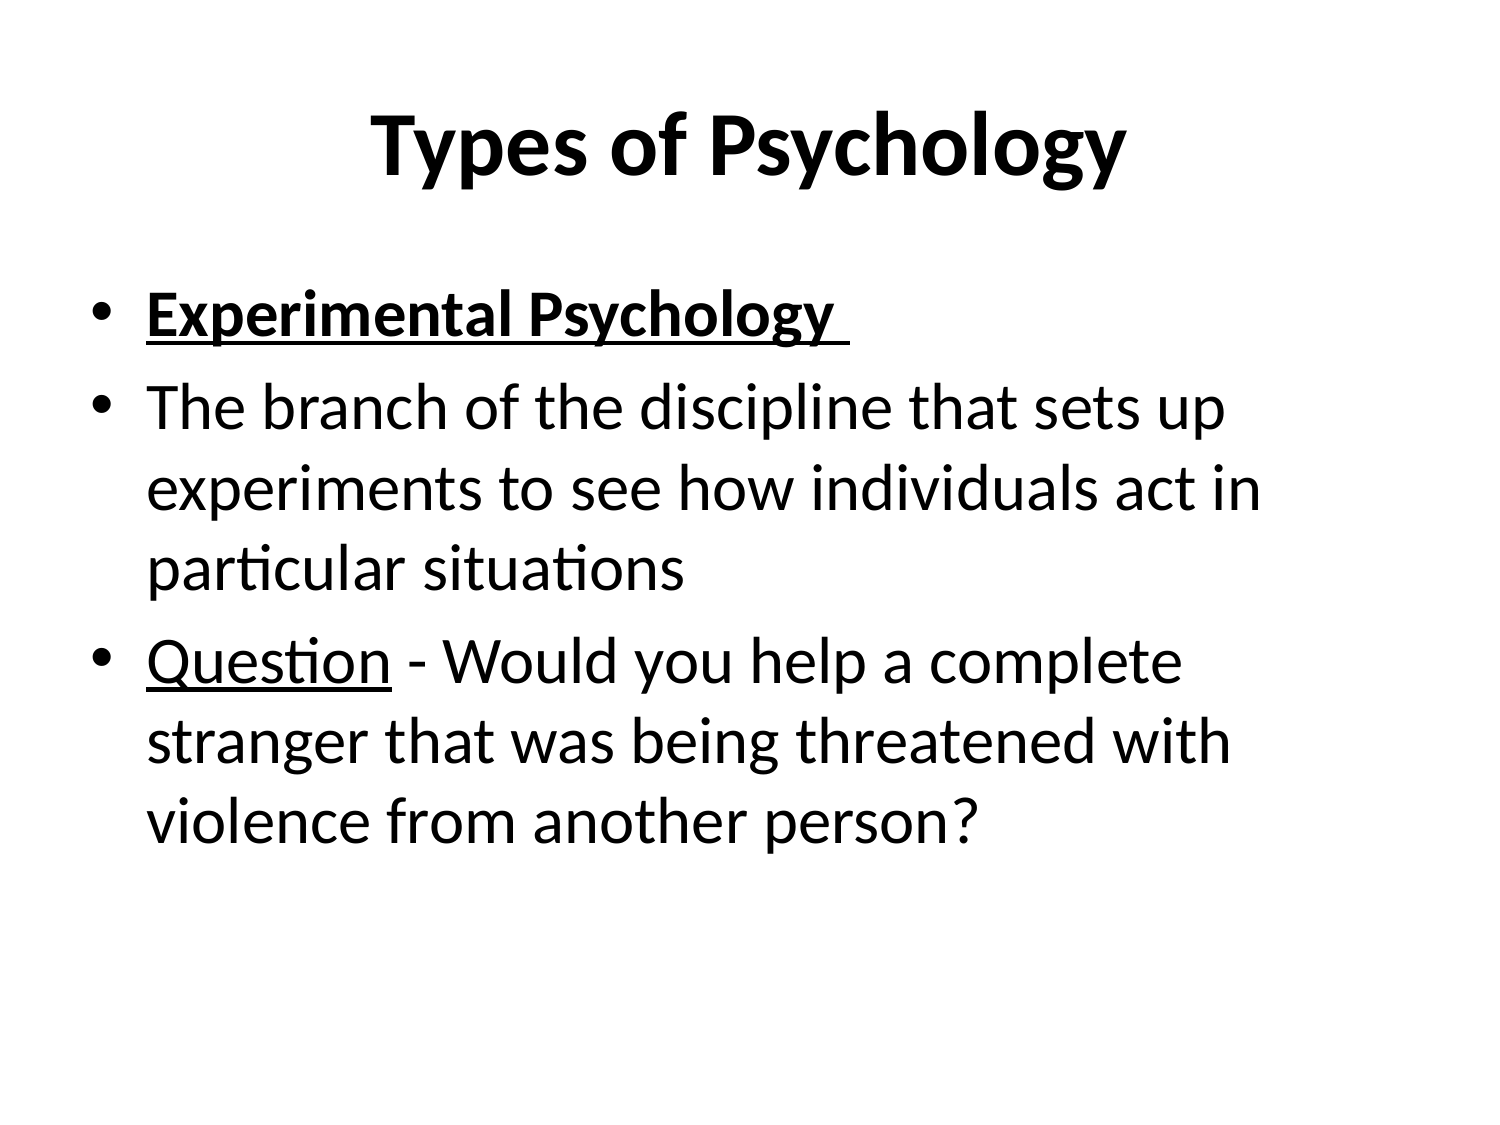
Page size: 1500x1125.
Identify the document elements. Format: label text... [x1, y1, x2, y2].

title Types of Psychology [75, 45, 1425, 233]
list Experimental Psychology The branch of the discipline that sets up experiments to see how individuals act in particular situations Question - Would you help a complete stranger that was being threatened with violence from another person? [75, 262, 1425, 1005]
